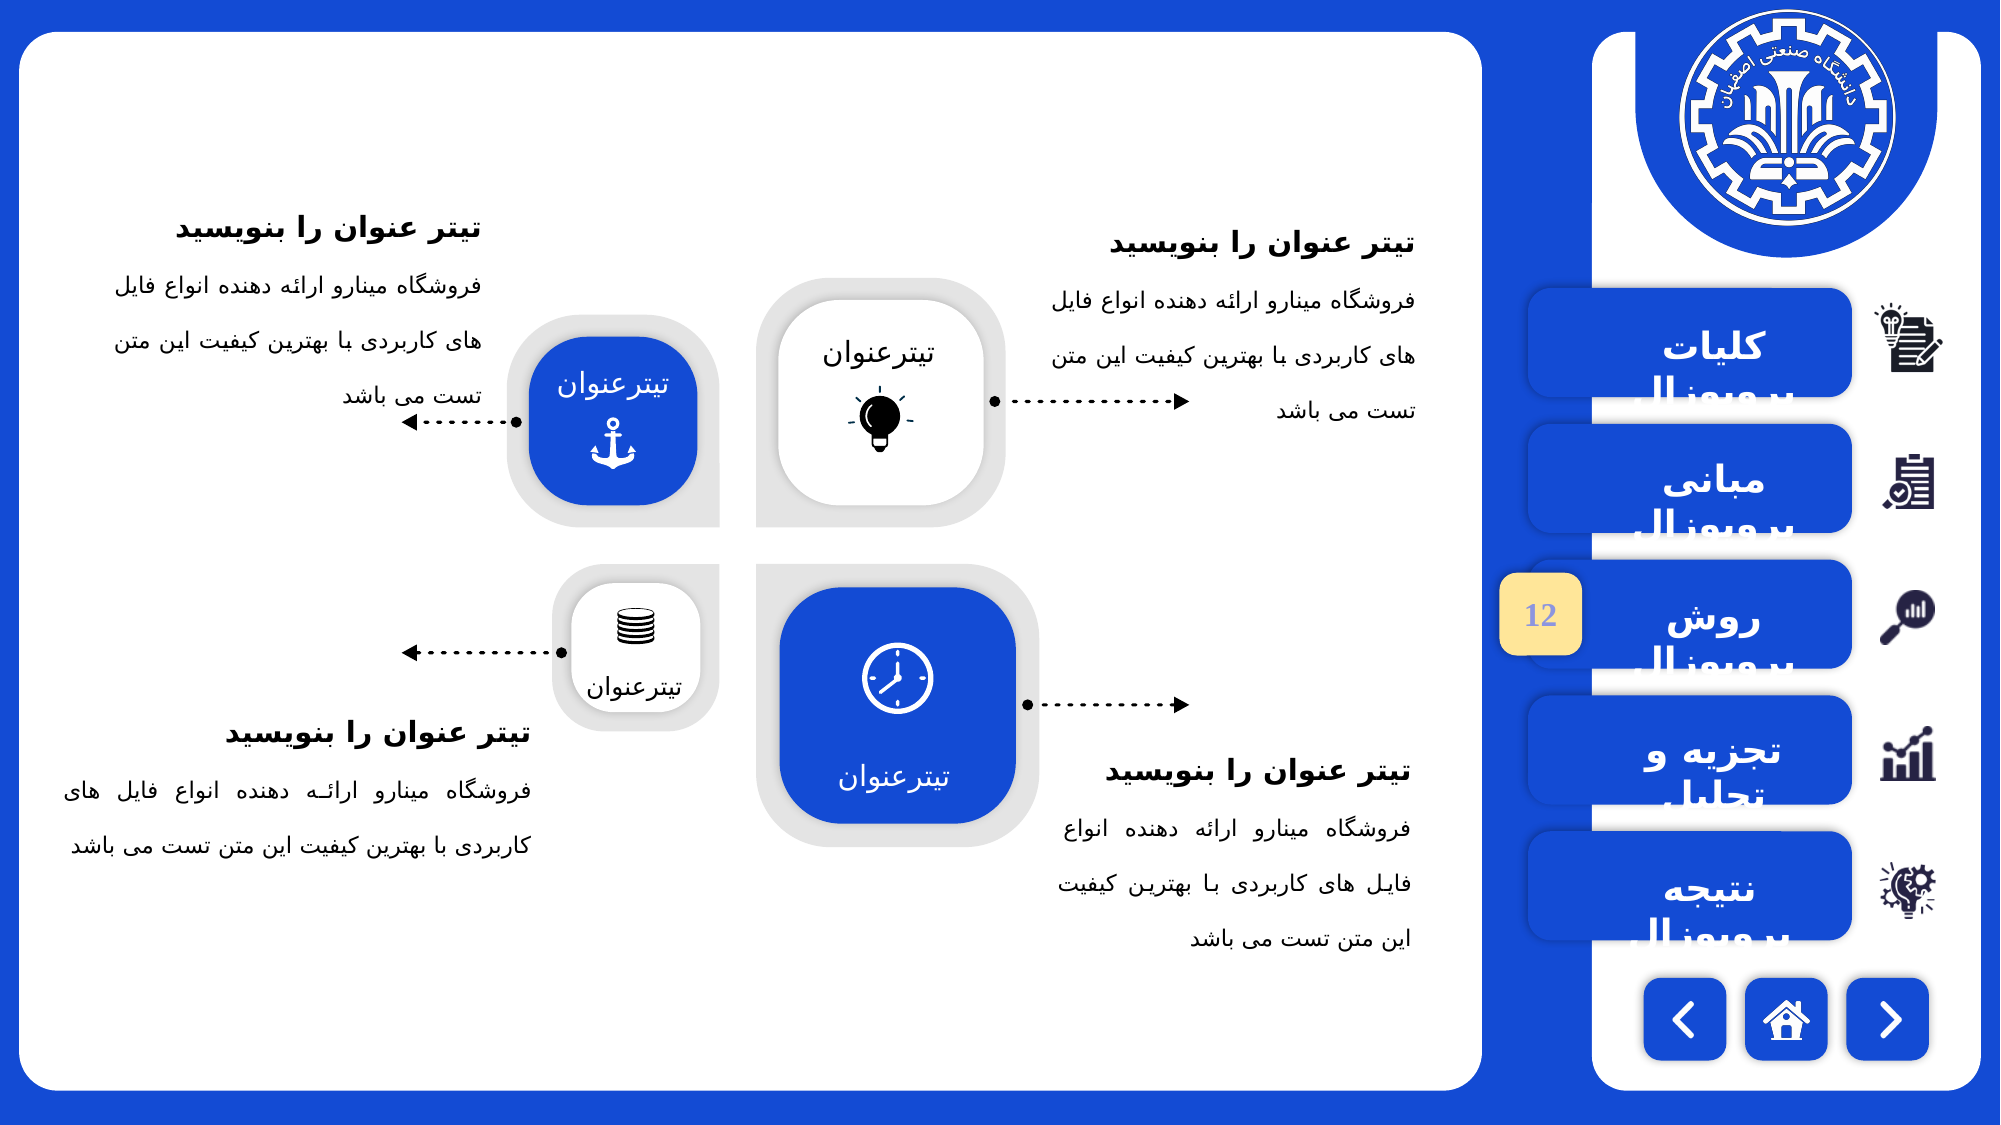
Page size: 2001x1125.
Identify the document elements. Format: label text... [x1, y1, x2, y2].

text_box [401, 277, 1190, 848]
text_box مبانی پروپوزال [1571, 448, 1857, 553]
text_box تجزیه و تحلیل [1571, 718, 1857, 824]
picture [1880, 726, 1936, 782]
text_box تیتر عنوان را بنویسید فروشگاه مینارو ارائه دهنده انواع فایل های کاربردی با بهترین کیفیت این متن تست می باشد [39, 671, 547, 866]
text_box نتیجه پروپوزال [1567, 856, 1853, 962]
picture [1859, 989, 1920, 1050]
text_box تیتر عنوان را بنویسید فروشگاه مینارو ارائه دهنده انواع فایل های کاربردی با بهترین کیفیت این متن تست می باشد [1035, 181, 1431, 431]
text_box تیتر عنوان را بنویسید فروشگاه مینارو ارائه دهنده انواع فایل های کاربردی با بهترین کیفیت این متن تست می باشد [1039, 708, 1427, 958]
picture [1763, 1000, 1810, 1040]
text_box تیتر عنوان را بنویسید فروشگاه مینارو ارائه دهنده انواع فایل های کاربردی با بهترین کیفیت این متن تست می باشد [98, 165, 497, 416]
picture [1655, 989, 1716, 1050]
text_box روش پروپوزال [1571, 584, 1857, 689]
picture [1880, 454, 1935, 509]
text_box کلیات پروپوزال [1571, 314, 1857, 420]
slide_number 12 [1499, 583, 1583, 643]
picture [1679, 9, 1896, 226]
picture [1880, 590, 1935, 645]
picture [1872, 301, 1944, 373]
picture [1879, 862, 1936, 919]
